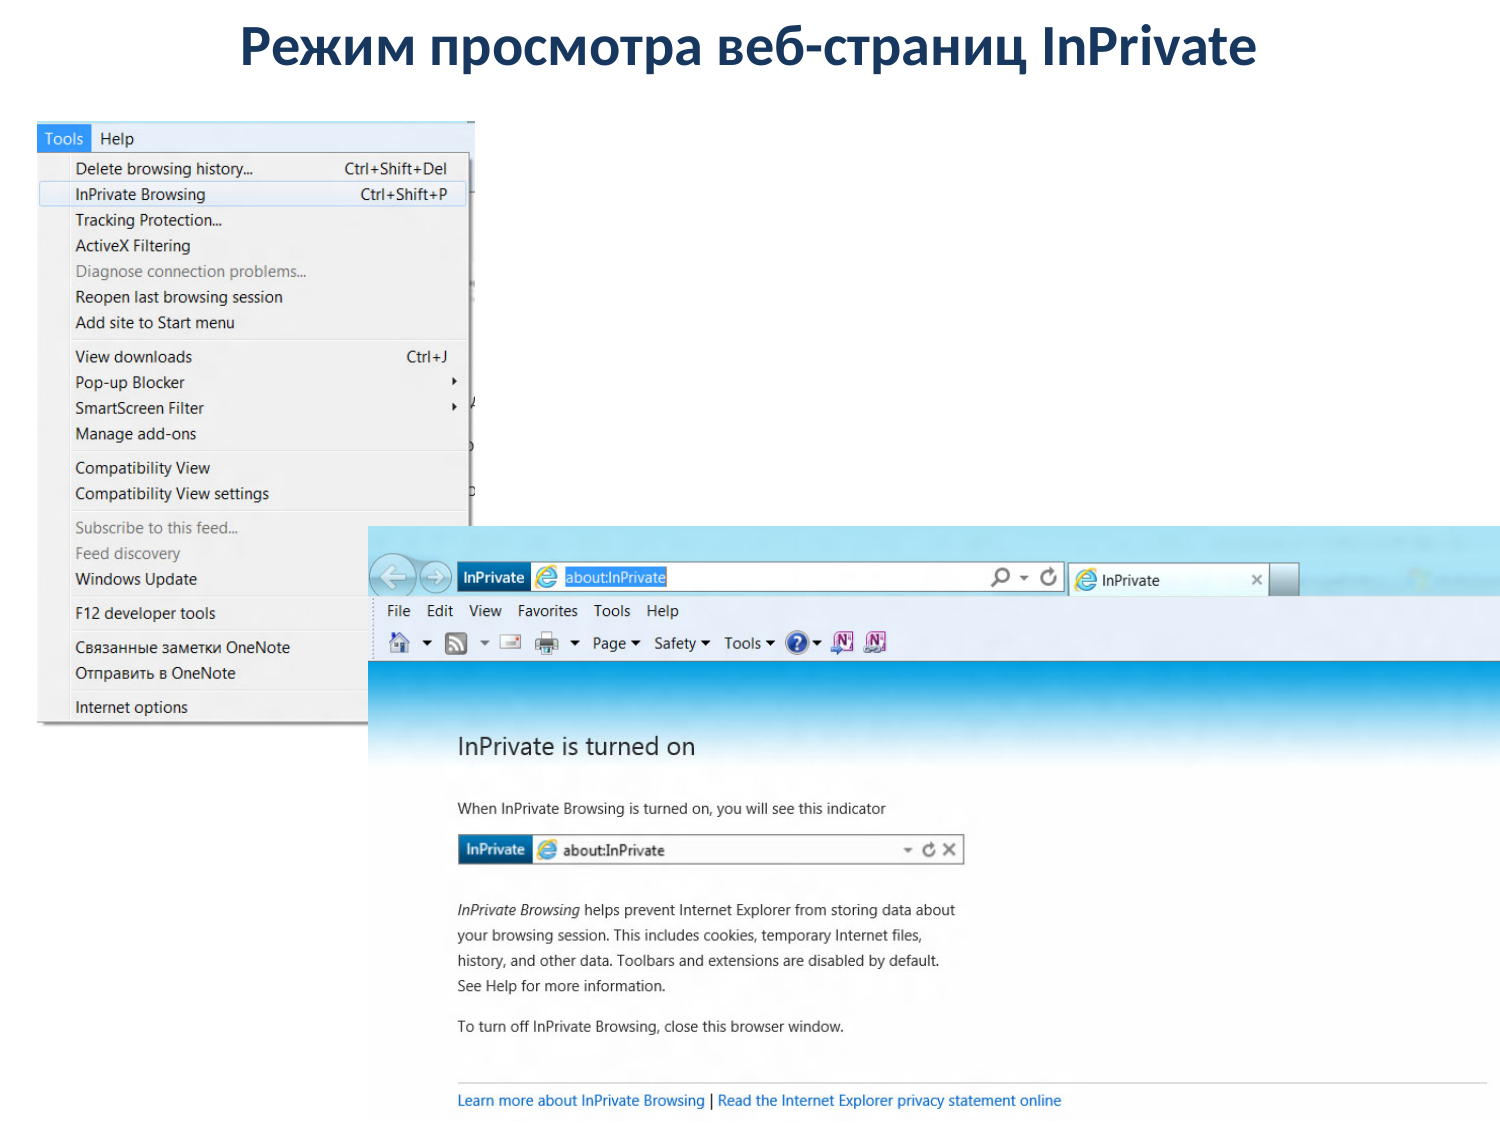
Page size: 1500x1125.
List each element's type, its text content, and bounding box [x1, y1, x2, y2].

picture [37, 121, 1500, 1122]
text_box Режим просмотра веб-страниц InPrivate [0, 0, 1500, 85]
